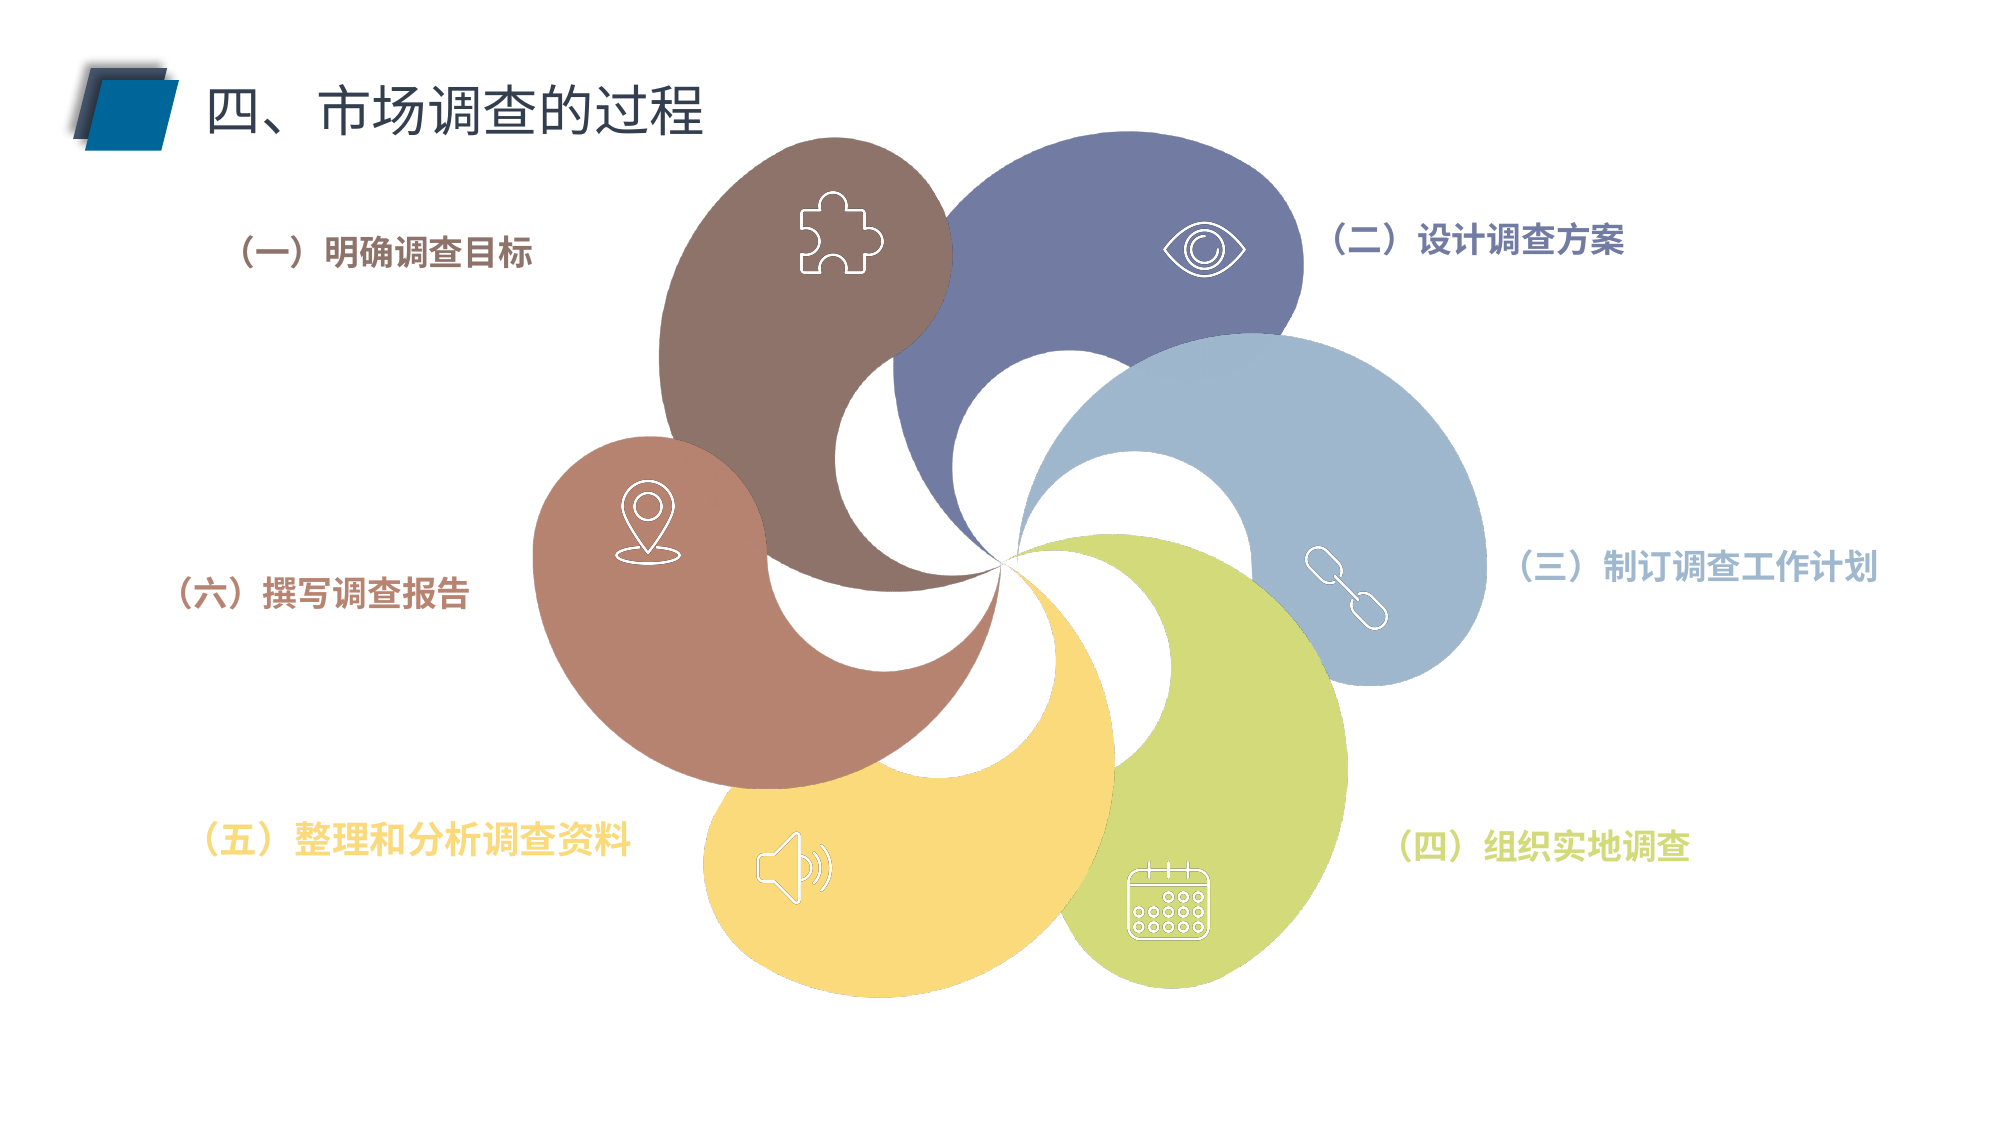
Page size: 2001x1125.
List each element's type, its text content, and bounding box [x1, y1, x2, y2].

text_box （六）撰写调查报告 [143, 555, 531, 621]
text_box 四、市场调查的过程 [190, 68, 913, 150]
text_box （三）制订调查工作计划 [1487, 529, 1902, 595]
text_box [73, 68, 179, 151]
text_box （二）设计调查方案 [1311, 202, 1715, 268]
text_box （四）组织实地调查 [1398, 809, 1781, 875]
text_box （五）整理和分析调查资料 [167, 799, 661, 865]
picture [531, 47, 1487, 1082]
text_box （一）明确调查目标 [205, 214, 607, 280]
